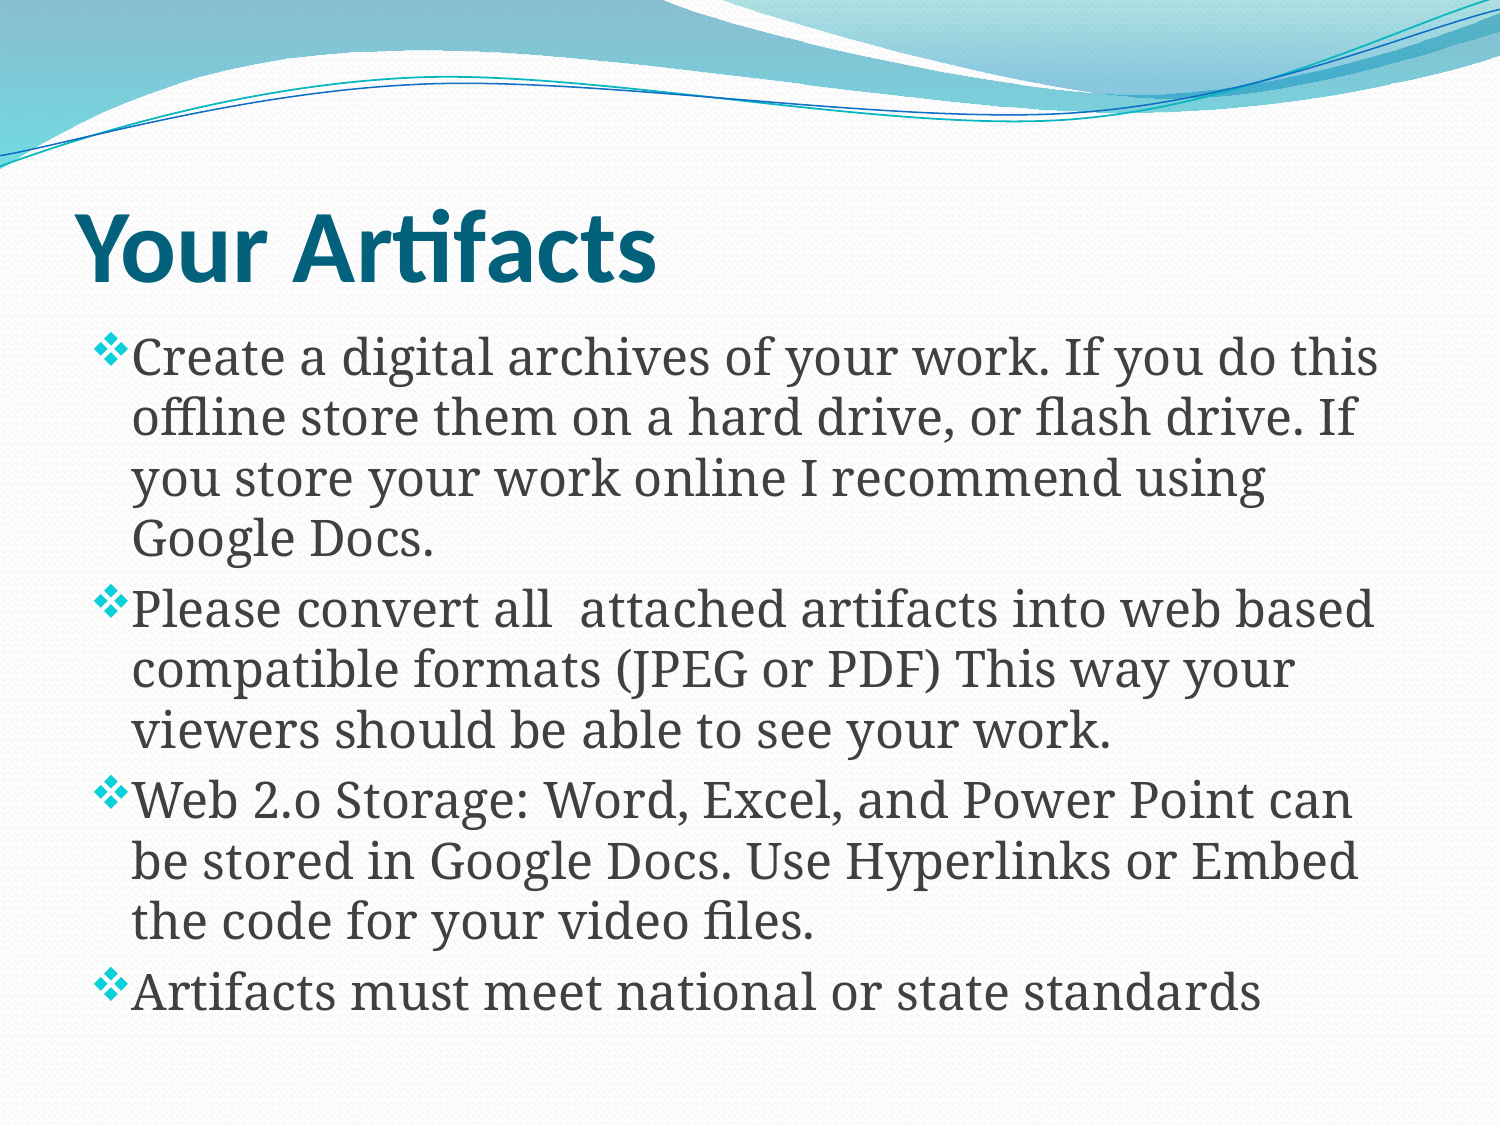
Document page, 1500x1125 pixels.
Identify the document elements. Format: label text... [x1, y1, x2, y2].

title Your Artifacts [75, 115, 1425, 303]
list Create a digital archives of your work. If you do this offline store them on a hard drive, or flash drive. If you store your work online I recommend using Google Docs. Please convert all attached artifacts into web based compatible formats (JPEG or PDF) This way your viewers should be able to see your work. Web 2.o Storage: Word, Excel, and Power Point can be stored in Google Docs. Use Hyperlinks or Embed the code for your video files. Artifacts must meet national or state standards [75, 317, 1425, 1038]
